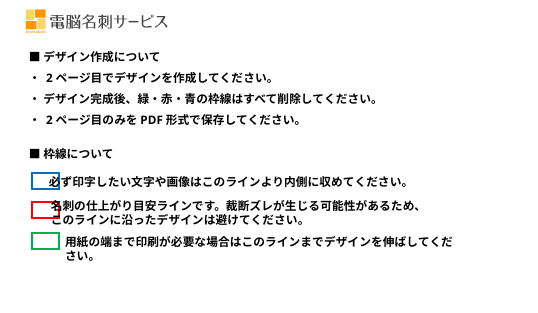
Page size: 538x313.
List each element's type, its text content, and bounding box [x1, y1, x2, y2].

text_box ■枠線について [13, 139, 486, 168]
text_box [31, 201, 36, 219]
text_box 必ず印字したい文字や画像はこのラインより内側に収めてください。 [34, 167, 428, 197]
picture [21, 7, 175, 36]
text_box [31, 232, 50, 250]
text_box ■デザイン作成について ・ 2ページ目でデザインを作成してください。 ・ デザイン完成後、緑・赤・青の枠線はすべて削除してください。 ・ 2ページ目のみをPDF形式で保存してください。 [13, 35, 486, 135]
text_box 名刺の仕上がり目安ラインです。裁断ズレが生じる可能性があるため、 このラインに沿ったデザインは避けてください。 [36, 191, 441, 234]
text_box 用紙の端まで印刷が必要な場合はこのラインまでデザインを伸ばしてください。 [50, 227, 470, 271]
